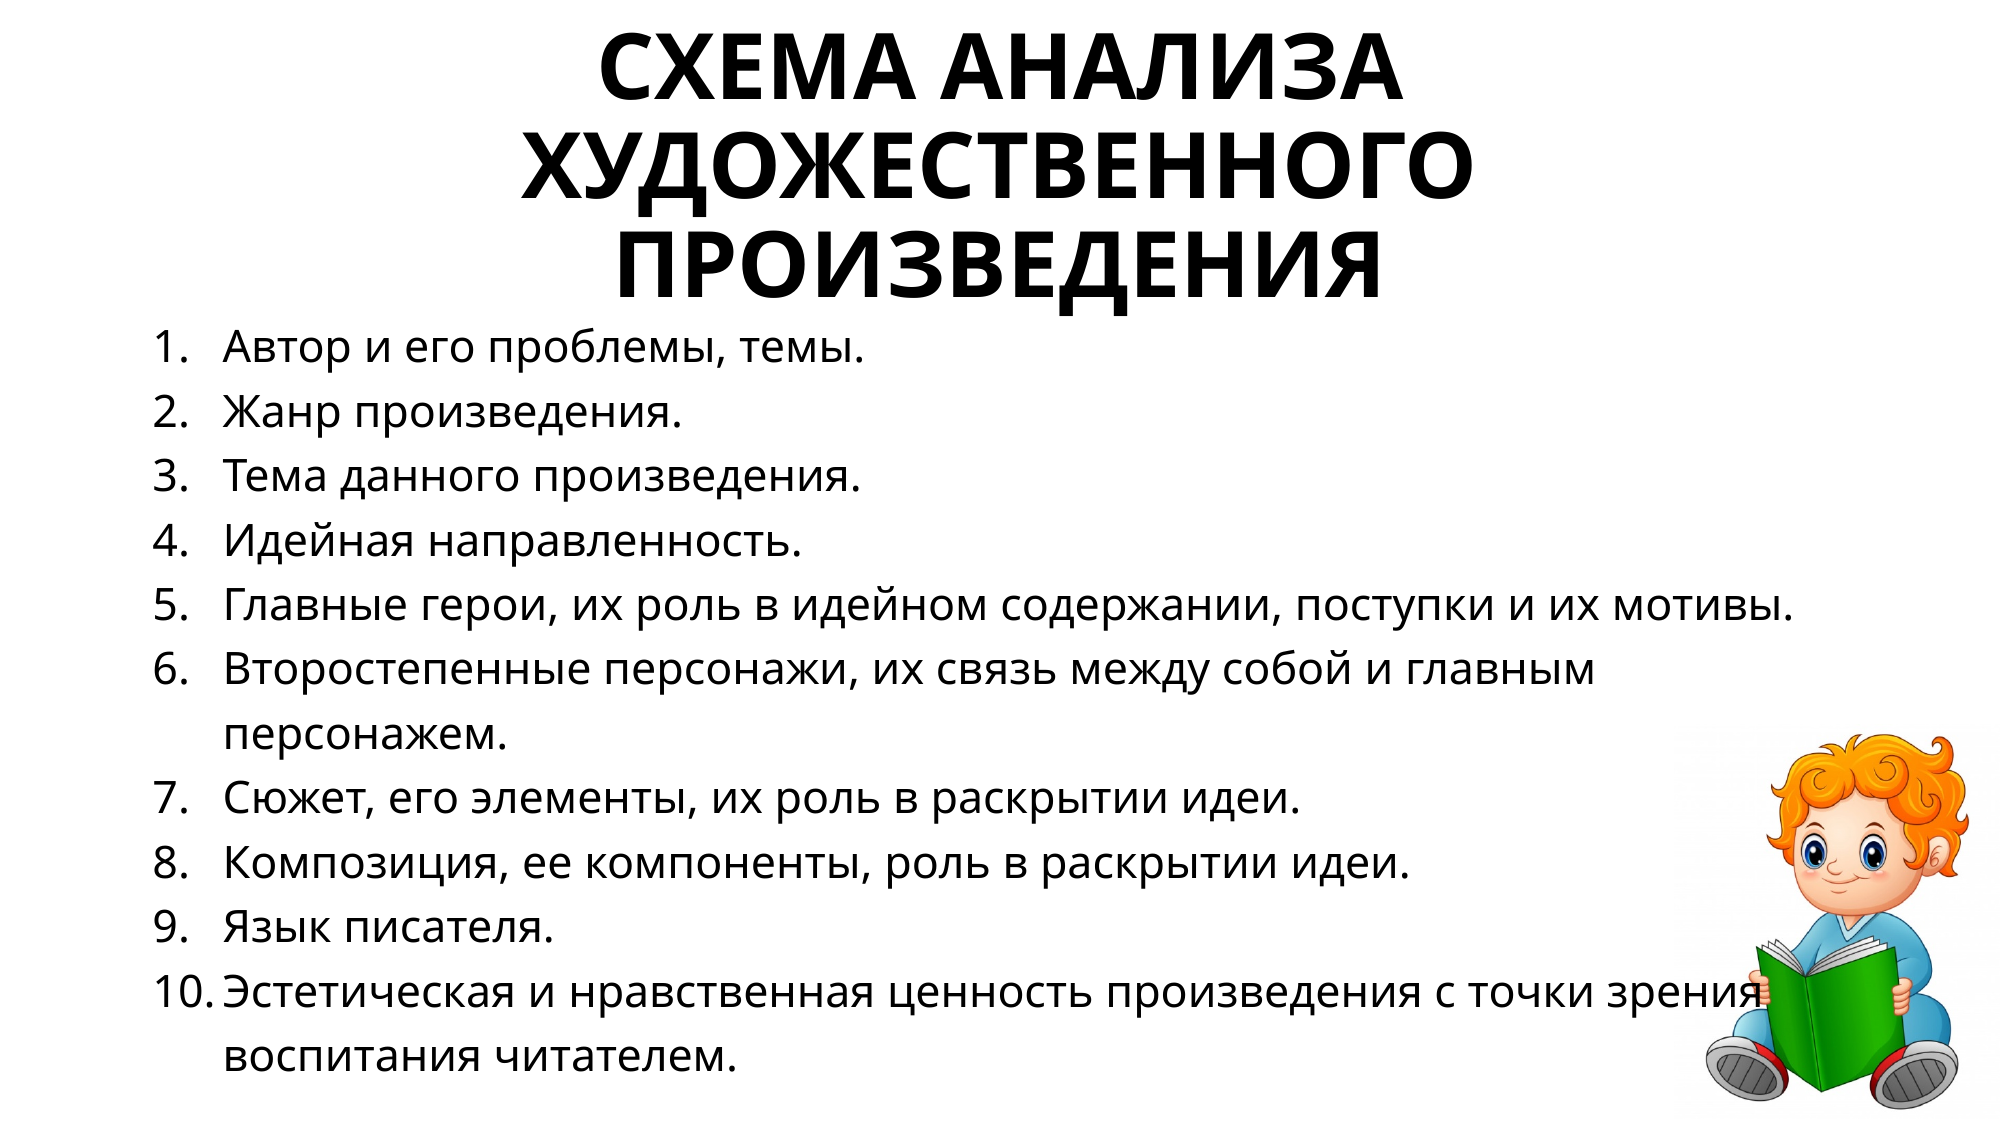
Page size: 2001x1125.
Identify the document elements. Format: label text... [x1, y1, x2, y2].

picture [1674, 724, 2000, 1119]
title СХЕМА АНАЛИЗА ХУДОЖЕСТВЕННОГО ПРОИЗВЕДЕНИЯ [137, 59, 1863, 278]
list Автор и его проблемы, темы. Жанр произведения. Тема данного произведения. Идейная направленность. Главные герои, их роль в идейном содержании, поступки и их мотивы. Второстепенные персонажи, их связь между собой и главным персонажем. Сюжет, его элементы, их роль в раскрытии идеи. Композиция, ее компоненты, роль в раскрытии идеи. Язык писателя. Эстетическая и нравственная ценность произведения с точки зрения воспитания читателем. [137, 299, 1863, 1097]
